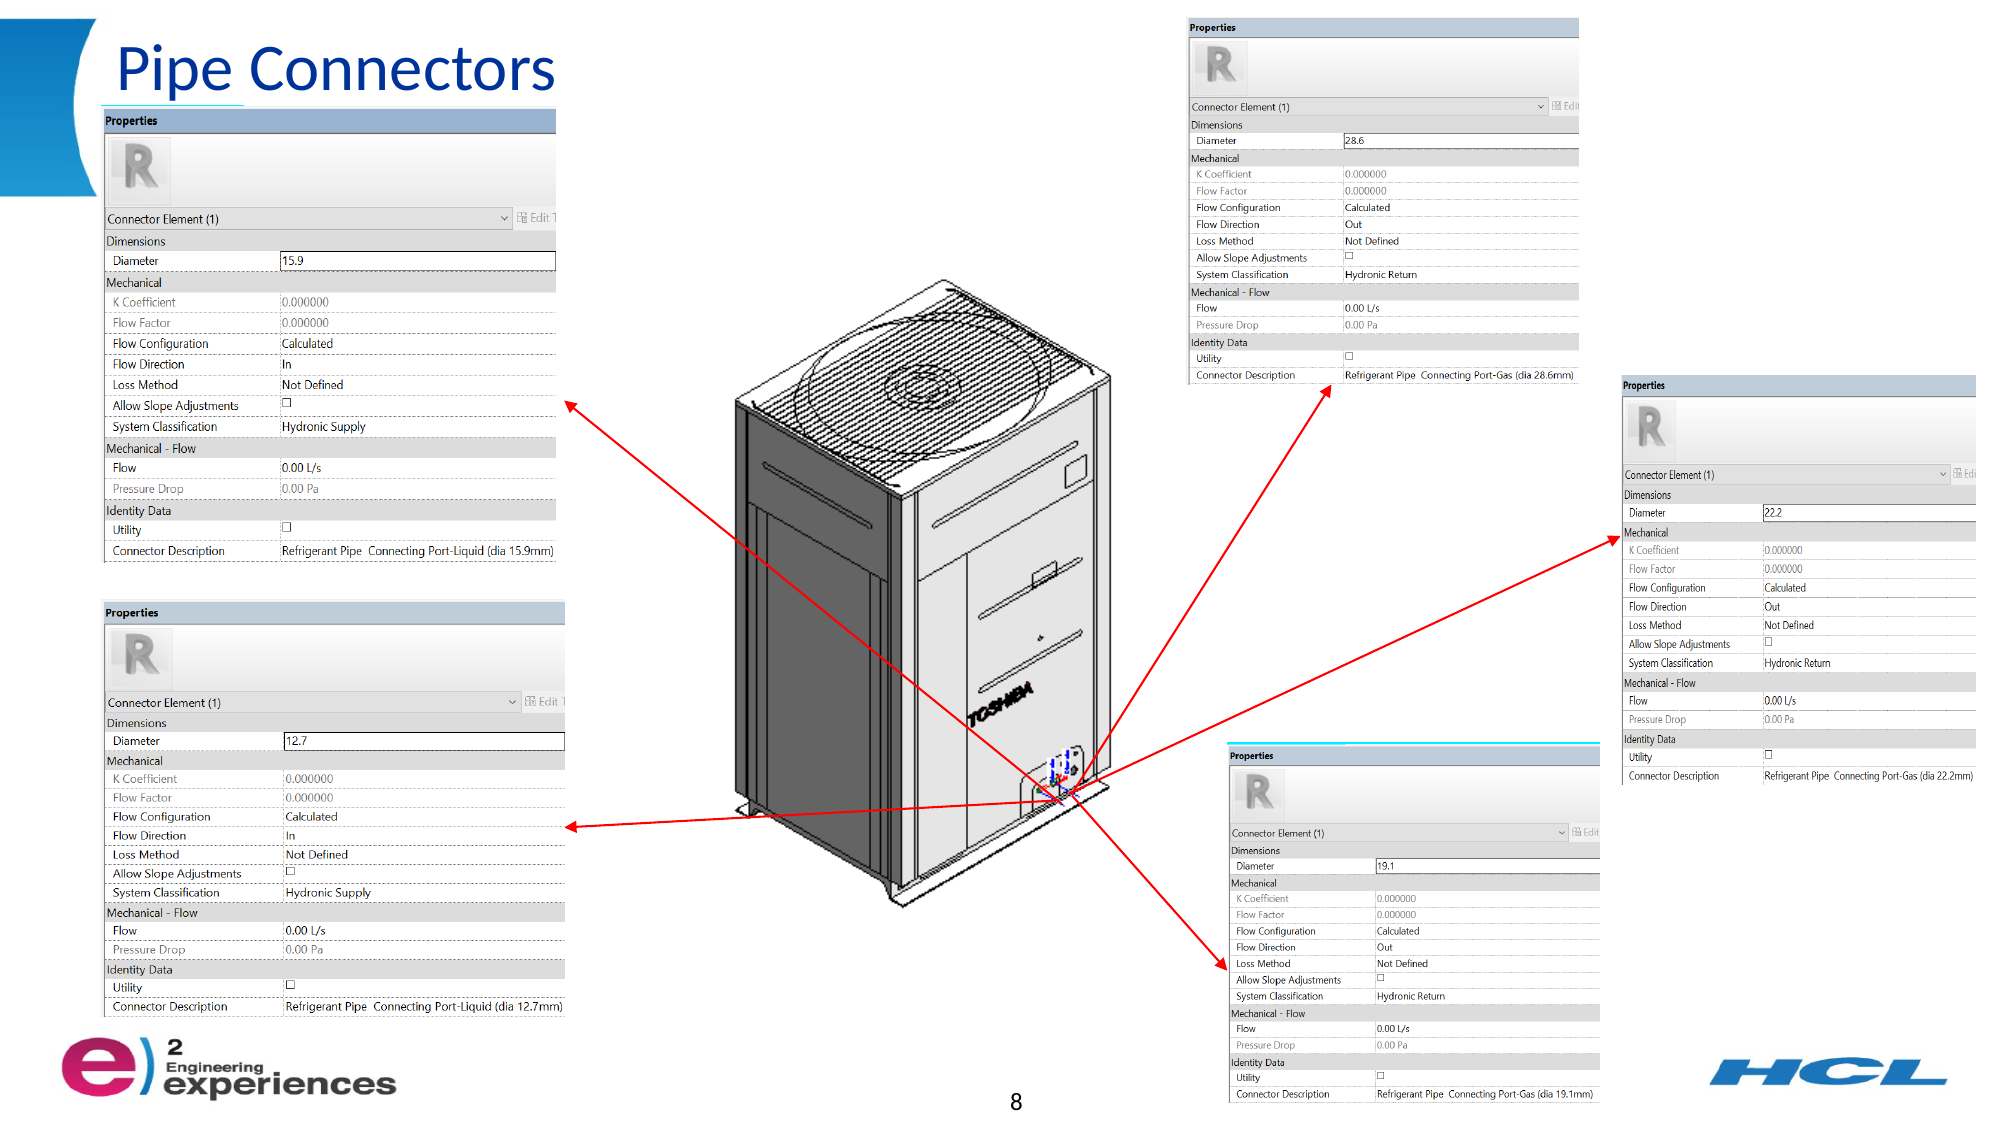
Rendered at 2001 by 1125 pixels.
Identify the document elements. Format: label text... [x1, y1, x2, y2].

text_box Pipe Connectors [101, 16, 599, 112]
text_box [563, 400, 1062, 805]
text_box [568, 800, 1056, 828]
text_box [1071, 384, 1332, 534]
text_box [1068, 535, 1621, 795]
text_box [1071, 802, 1222, 971]
picture [0, 0, 2000, 1125]
